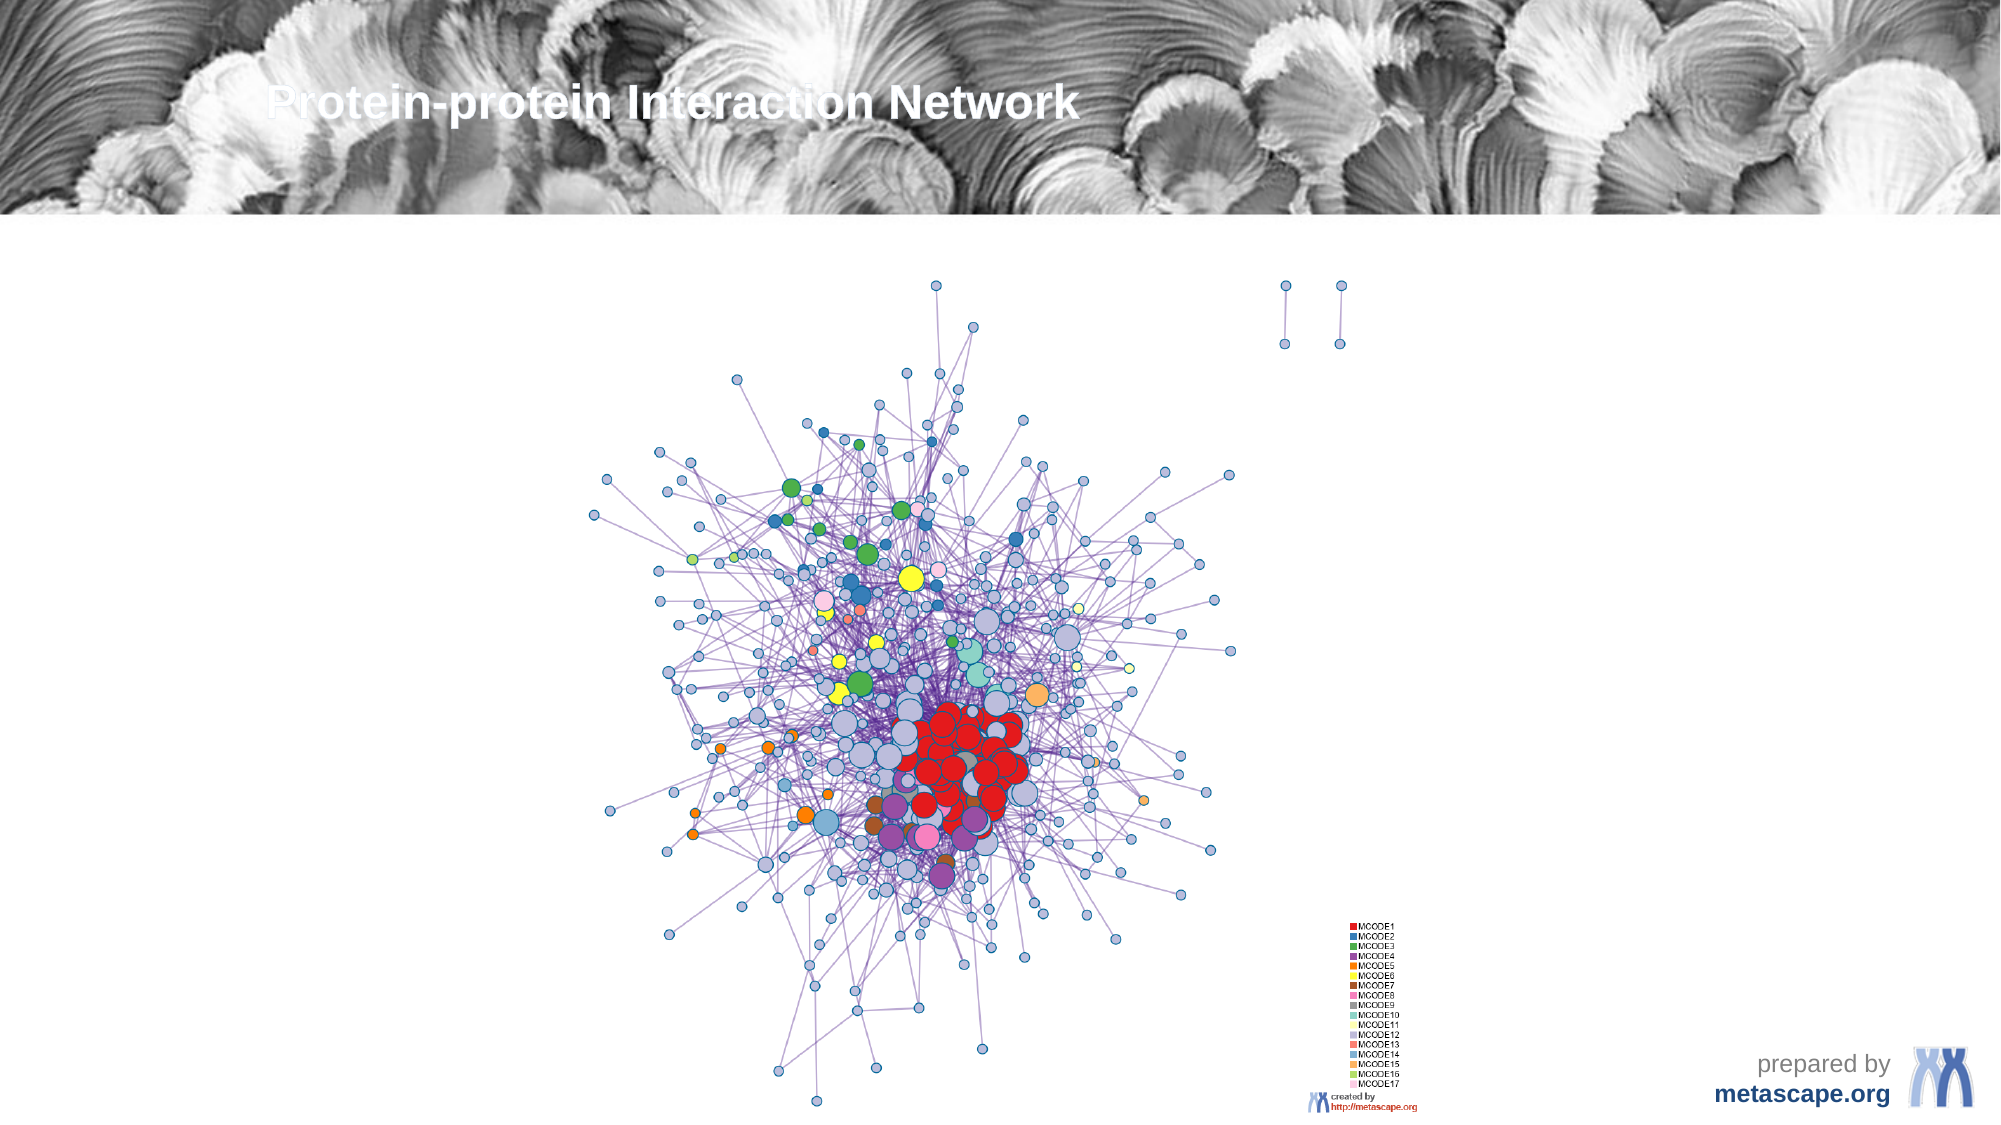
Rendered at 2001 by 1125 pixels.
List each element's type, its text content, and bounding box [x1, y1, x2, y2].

title Protein-protein Interaction Network [249, 61, 1602, 137]
picture [0, 0, 2001, 1125]
